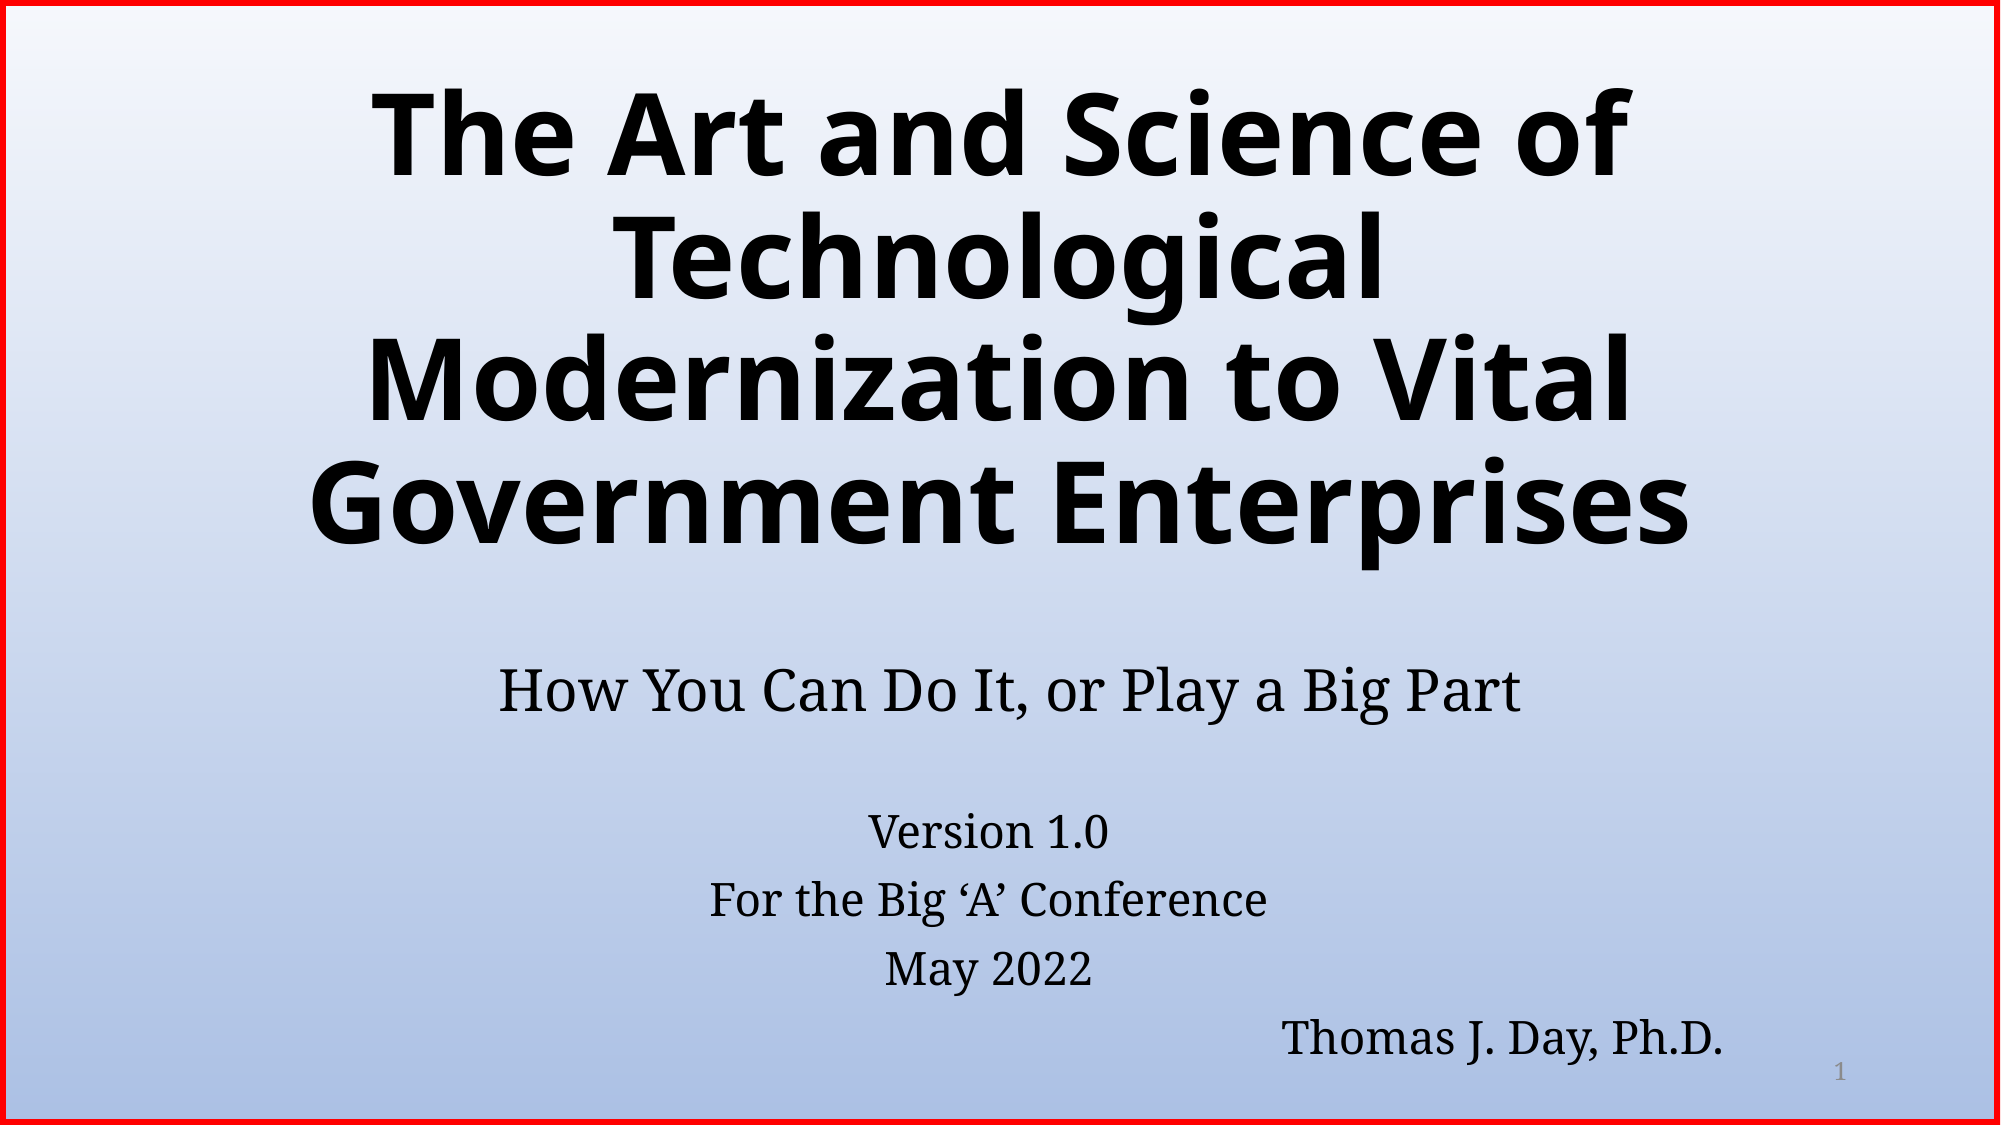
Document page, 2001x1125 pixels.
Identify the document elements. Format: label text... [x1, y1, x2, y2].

text_box How You Can Do It, or Play a Big Part [483, 645, 1538, 731]
title The Art and Science of Technological Modernization to Vital Government Enterprises [249, 61, 1750, 576]
slide_number 1 [1412, 1042, 1863, 1103]
subtitle Version 1.0 For the Big ‘A’ Conference May 2022 Thomas J. Day, Ph.D. [238, 801, 1739, 1073]
